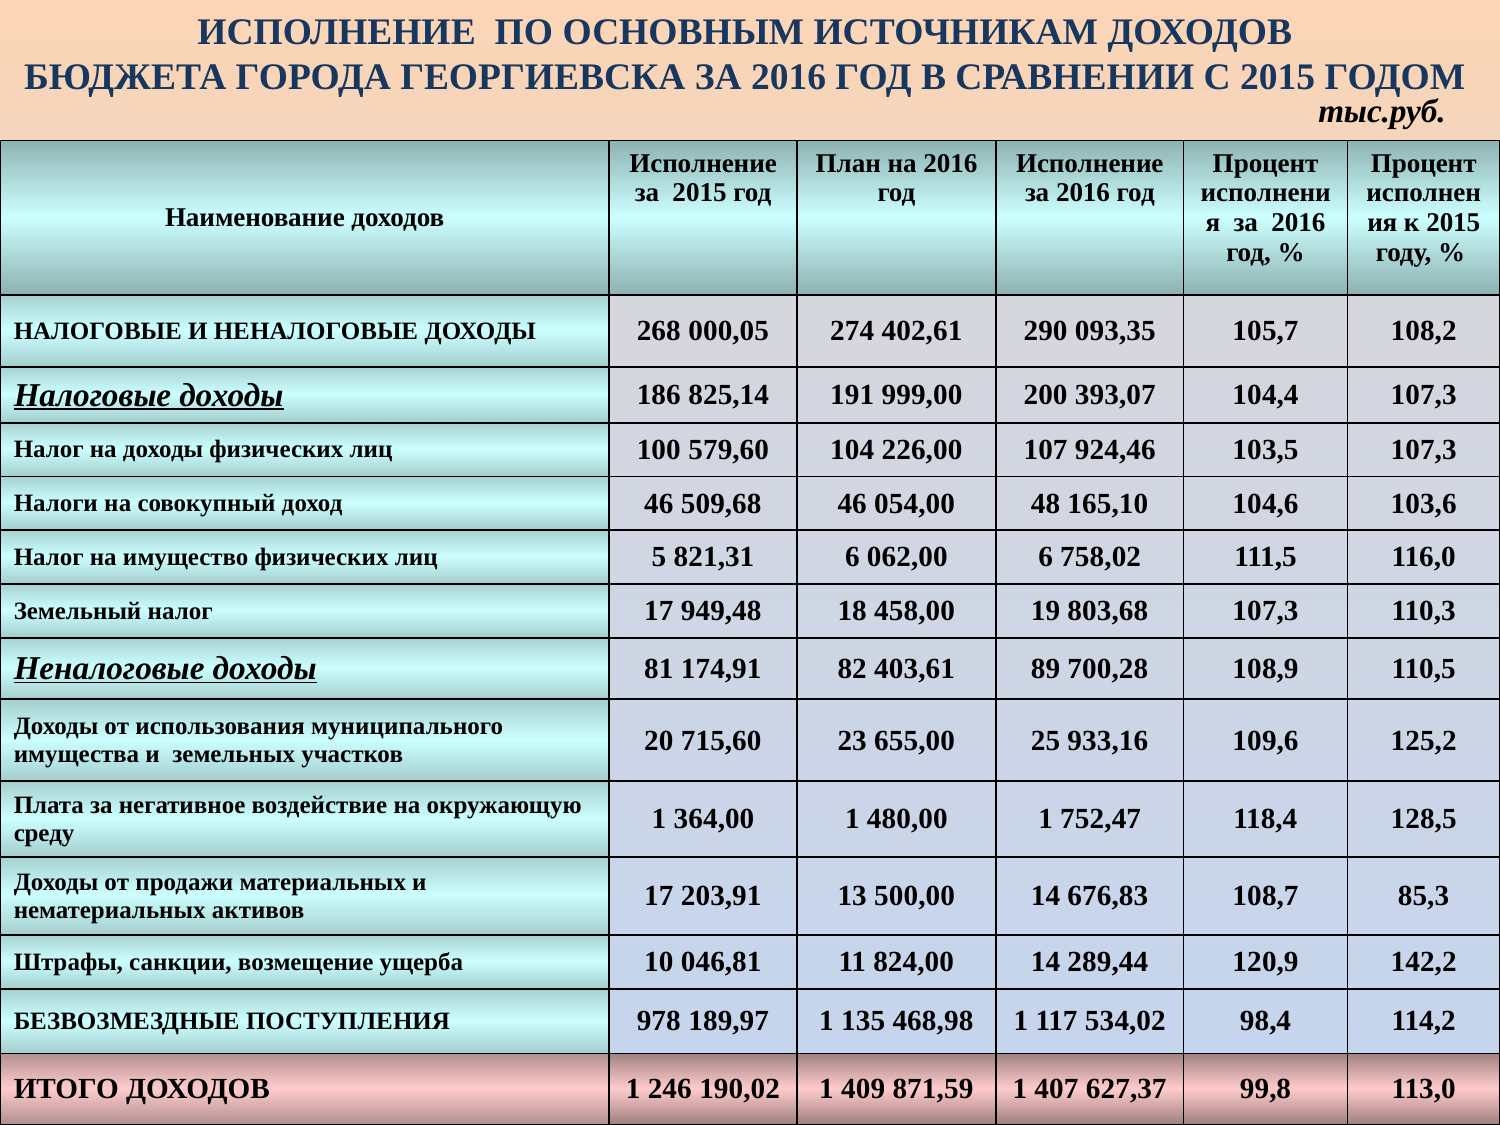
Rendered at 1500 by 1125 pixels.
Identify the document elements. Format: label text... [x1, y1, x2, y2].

table_cell 48 165,10 [997, 477, 1183, 529]
table_cell 142,2 [1348, 936, 1499, 988]
table_cell 99,8 [1184, 1054, 1347, 1124]
table_header Наименование доходов [1, 141, 608, 294]
table_cell 1 246 190,02 [610, 1054, 796, 1124]
table_cell 20 715,60 [610, 700, 796, 780]
table_cell 1 480,00 [798, 782, 995, 856]
table_cell 17 203,91 [610, 858, 796, 934]
table_cell 108,9 [1184, 639, 1347, 698]
table_cell 14 676,83 [997, 858, 1183, 934]
table_cell 1 135 468,98 [798, 990, 995, 1053]
text_box тыс.руб. [1303, 81, 1500, 137]
table_cell 5 821,31 [610, 531, 796, 583]
table_cell 100 579,60 [610, 424, 796, 476]
table_cell 25 933,16 [997, 700, 1183, 780]
table_cell 118,4 [1184, 782, 1347, 856]
table_cell 107 924,46 [997, 424, 1183, 476]
table_cell 104,4 [1184, 368, 1347, 422]
table_header Исполнение за 2015 год [610, 141, 796, 294]
table_cell 14 289,44 [997, 936, 1183, 988]
table_cell 6 062,00 [798, 531, 995, 583]
table_cell 10 046,81 [610, 936, 796, 988]
table_cell 1 409 871,59 [798, 1054, 995, 1124]
table_cell 1 752,47 [997, 782, 1183, 856]
table_cell 105,7 [1184, 296, 1347, 366]
table_cell 186 825,14 [610, 368, 796, 422]
table_cell 89 700,28 [997, 639, 1183, 698]
table_cell Доходы от использования муниципального имущества и земельных участков [1, 700, 608, 780]
table_cell 82 403,61 [798, 639, 995, 698]
table_cell 46 054,00 [798, 477, 995, 529]
table_cell 98,4 [1184, 990, 1347, 1053]
table_header План на 2016 год [798, 141, 995, 294]
table_cell НАЛОГОВЫЕ И НЕНАЛОГОВЫЕ ДОХОДЫ [1, 296, 608, 366]
table_cell 109,6 [1184, 700, 1347, 780]
table_cell 191 999,00 [798, 368, 995, 422]
table_cell 110,5 [1348, 639, 1499, 698]
table_cell 120,9 [1184, 936, 1347, 988]
table_cell БЕЗВОЗМЕЗДНЫЕ ПОСТУПЛЕНИЯ [1, 990, 608, 1053]
table_cell 125,2 [1348, 700, 1499, 780]
table_cell 85,3 [1348, 858, 1499, 934]
table_cell 111,5 [1184, 531, 1347, 583]
table_cell Доходы от продажи материальных и нематериальных активов [1, 858, 608, 934]
table_cell 268 000,05 [610, 296, 796, 366]
table_cell 1 364,00 [610, 782, 796, 856]
table_cell 116,0 [1348, 531, 1499, 583]
table_cell 46 509,68 [610, 477, 796, 529]
table_cell 13 500,00 [798, 858, 995, 934]
table_cell Налоги на совокупный доход [1, 477, 608, 529]
table_cell 19 803,68 [997, 585, 1183, 637]
table_cell 6 758,02 [997, 531, 1183, 583]
table_cell Налоговые доходы [1, 368, 608, 422]
table_cell 17 949,48 [610, 585, 796, 637]
table_cell 81 174,91 [610, 639, 796, 698]
table_cell 18 458,00 [798, 585, 995, 637]
table_cell 1 407 627,37 [997, 1054, 1183, 1124]
table_cell 113,0 [1348, 1054, 1499, 1124]
table_cell 23 655,00 [798, 700, 995, 780]
table_cell ИТОГО ДОХОДОВ [1, 1054, 608, 1124]
table_cell 290 093,35 [997, 296, 1183, 366]
table_cell 978 189,97 [610, 990, 796, 1053]
table_cell Штрафы, санкции, возмещение ущерба [1, 936, 608, 988]
table_cell 128,5 [1348, 782, 1499, 856]
table_cell 108,7 [1184, 858, 1347, 934]
table_cell 103,5 [1184, 424, 1347, 476]
table_cell 107,3 [1348, 368, 1499, 422]
table_cell 274 402,61 [798, 296, 995, 366]
table_cell Неналоговые доходы [1, 639, 608, 698]
table_cell 200 393,07 [997, 368, 1183, 422]
table_header Исполнение за 2016 год [997, 141, 1183, 294]
table_cell Земельный налог [1, 585, 608, 637]
table_cell 1 117 534,02 [997, 990, 1183, 1053]
table_cell Налог на доходы физических лиц [1, 424, 608, 476]
table_cell 11 824,00 [798, 936, 995, 988]
table_cell Плата за негативное воздействие на окружающую среду [1, 782, 608, 856]
table_cell 108,2 [1348, 296, 1499, 366]
table_cell 110,3 [1348, 585, 1499, 637]
table_cell 103,6 [1348, 477, 1499, 529]
text_box ИСПОЛНЕНИЕ ПО ОСНОВНЫМ ИСТОЧНИКАМ ДОХОДОВ БЮДЖЕТА ГОРОДА ГЕОРГИЕВСКА ЗА 2016 ГОД В СРАВНЕНИИ С 2015 ГОДОМ [0, 0, 1500, 105]
table_cell 114,2 [1348, 990, 1499, 1053]
table_cell 104 226,00 [798, 424, 995, 476]
table_header Процент исполнения к 2015 году, % [1348, 141, 1499, 294]
table_cell 104,6 [1184, 477, 1347, 529]
table_cell 107,3 [1184, 585, 1347, 637]
table_cell 107,3 [1348, 424, 1499, 476]
table_cell Налог на имущество физических лиц [1, 531, 608, 583]
table_header Процент исполнения за 2016 год, % [1184, 141, 1347, 294]
